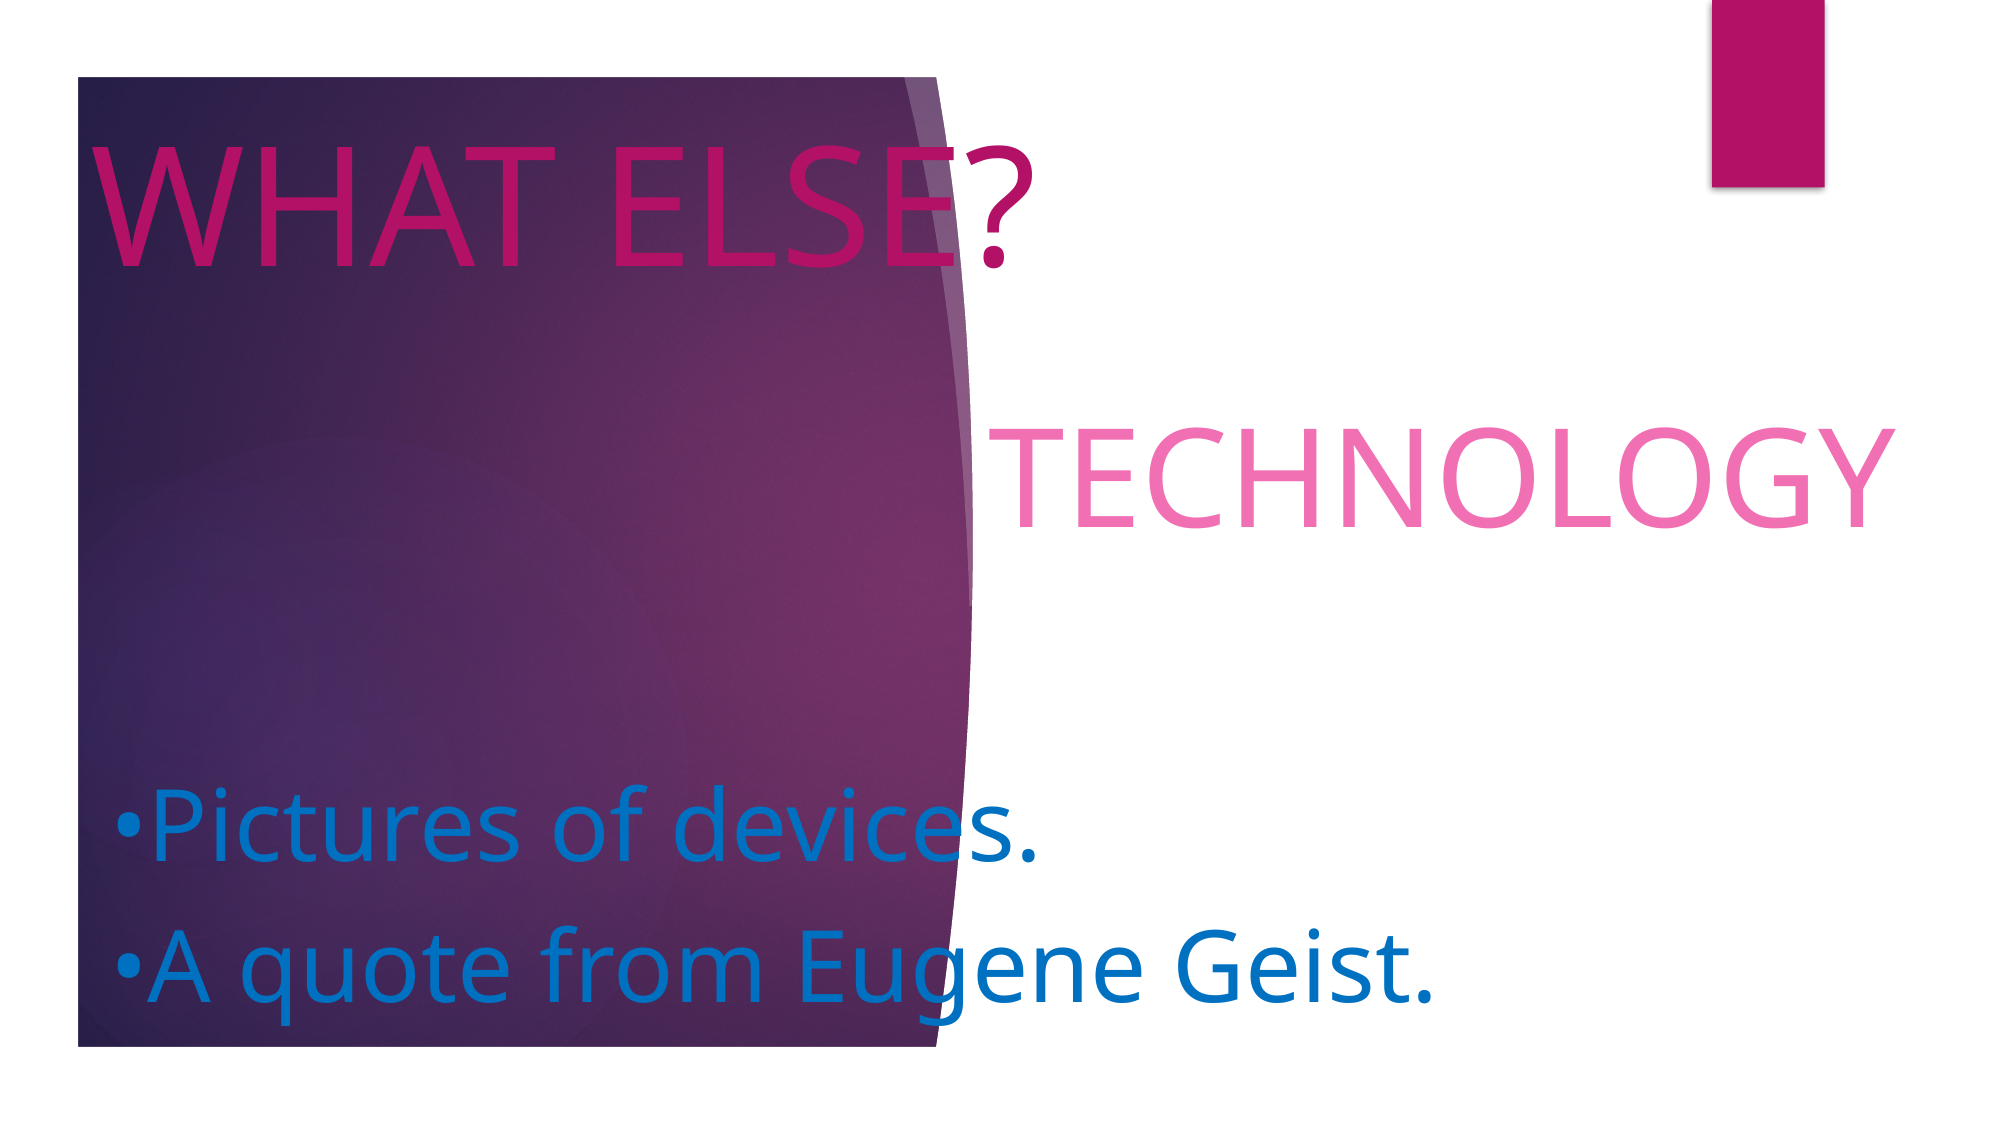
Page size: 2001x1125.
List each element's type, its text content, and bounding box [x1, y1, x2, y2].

text_box WHAT ELSE? [76, 92, 1532, 308]
title TECHNOLOGY [973, 446, 1953, 562]
list •Pictures of devices. •A quote from Eugene Geist. [95, 753, 1905, 973]
